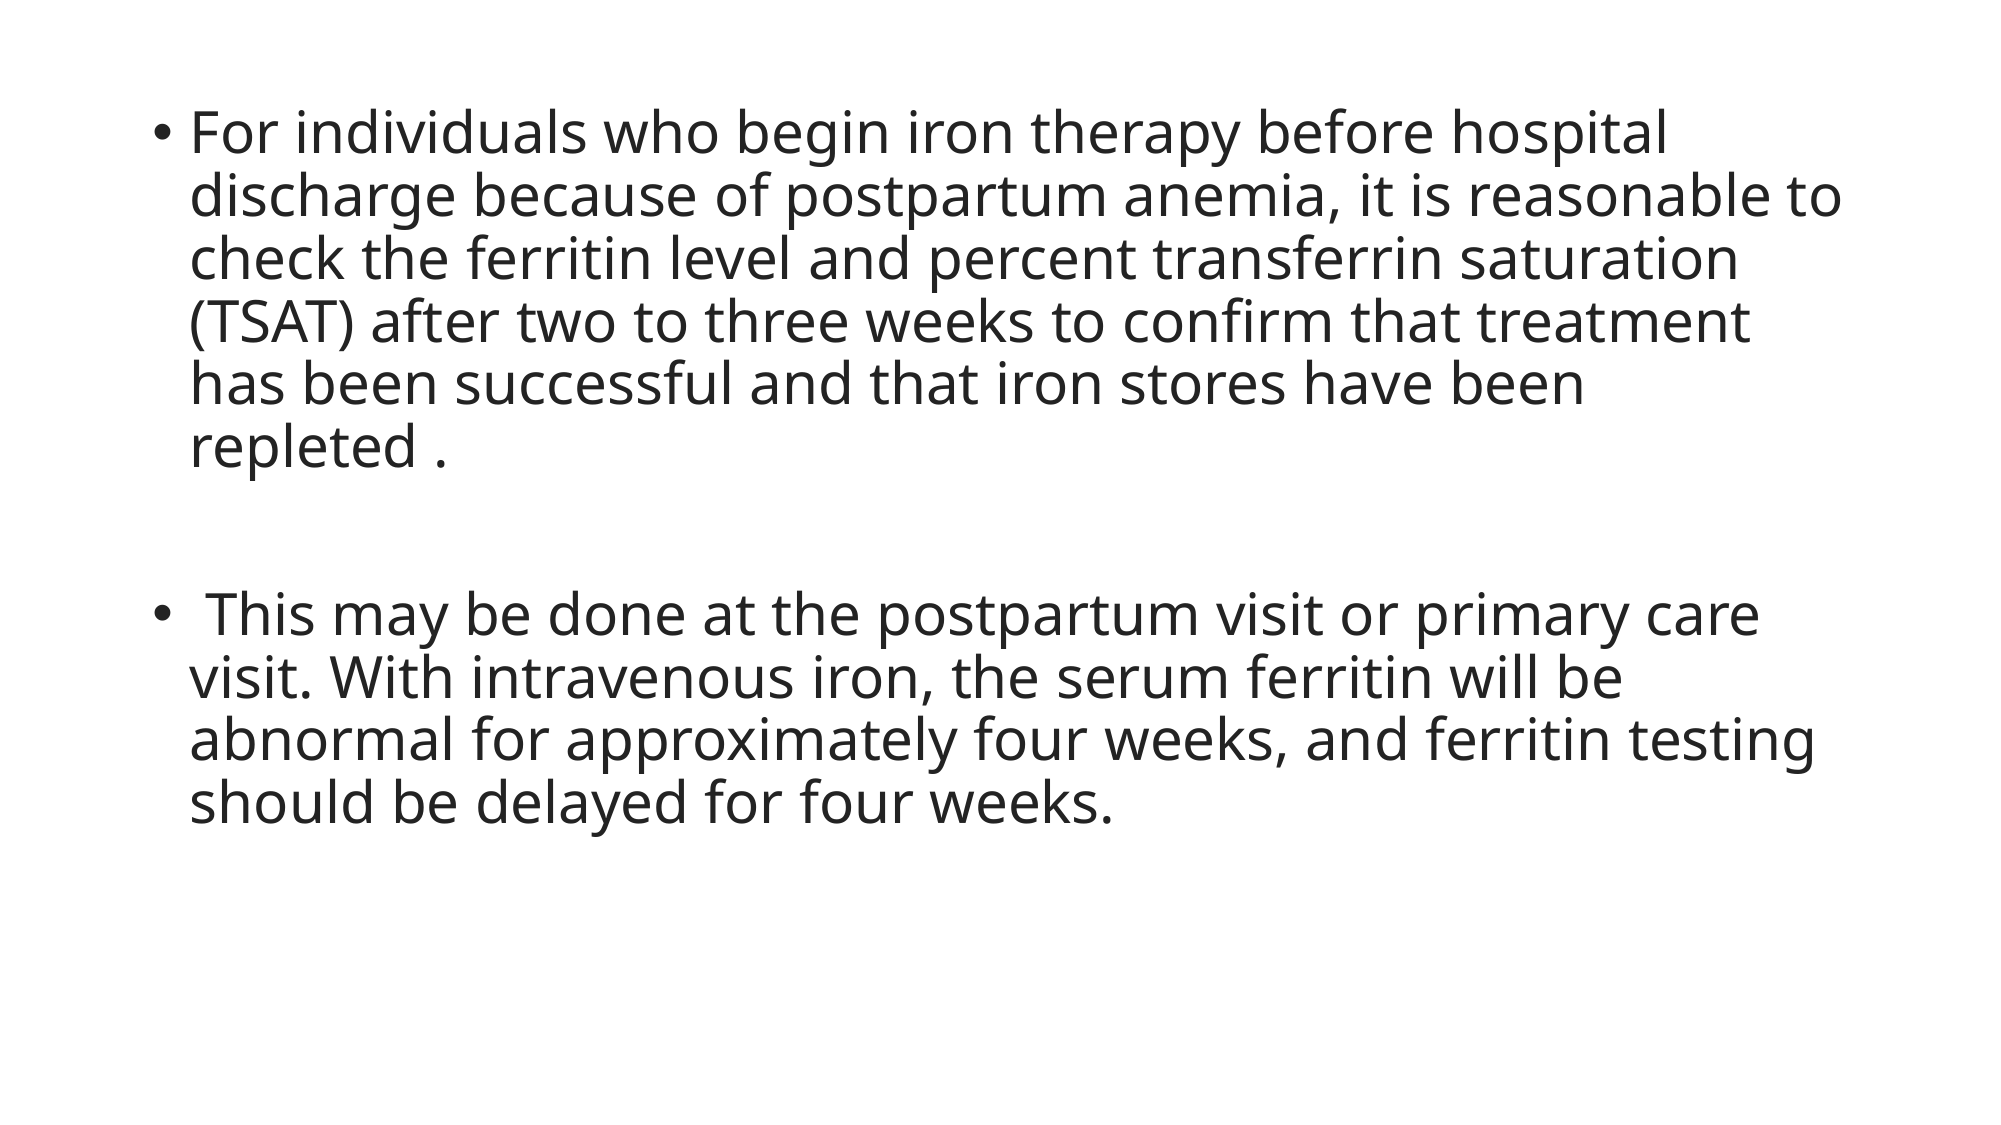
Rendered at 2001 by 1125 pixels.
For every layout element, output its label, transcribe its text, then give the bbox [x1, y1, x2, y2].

list For individuals who begin iron therapy before hospital discharge because of postpartum anemia, it is reasonable to check the ferritin level and percent transferrin saturation (TSAT) after two to three weeks to confirm that treatment has been successful and that iron stores have been repleted . This may be done at the postpartum visit or primary care visit. With intravenous iron, the serum ferritin will be abnormal for approximately four weeks, and ferritin testing should be delayed for four weeks. [137, 95, 1863, 1014]
